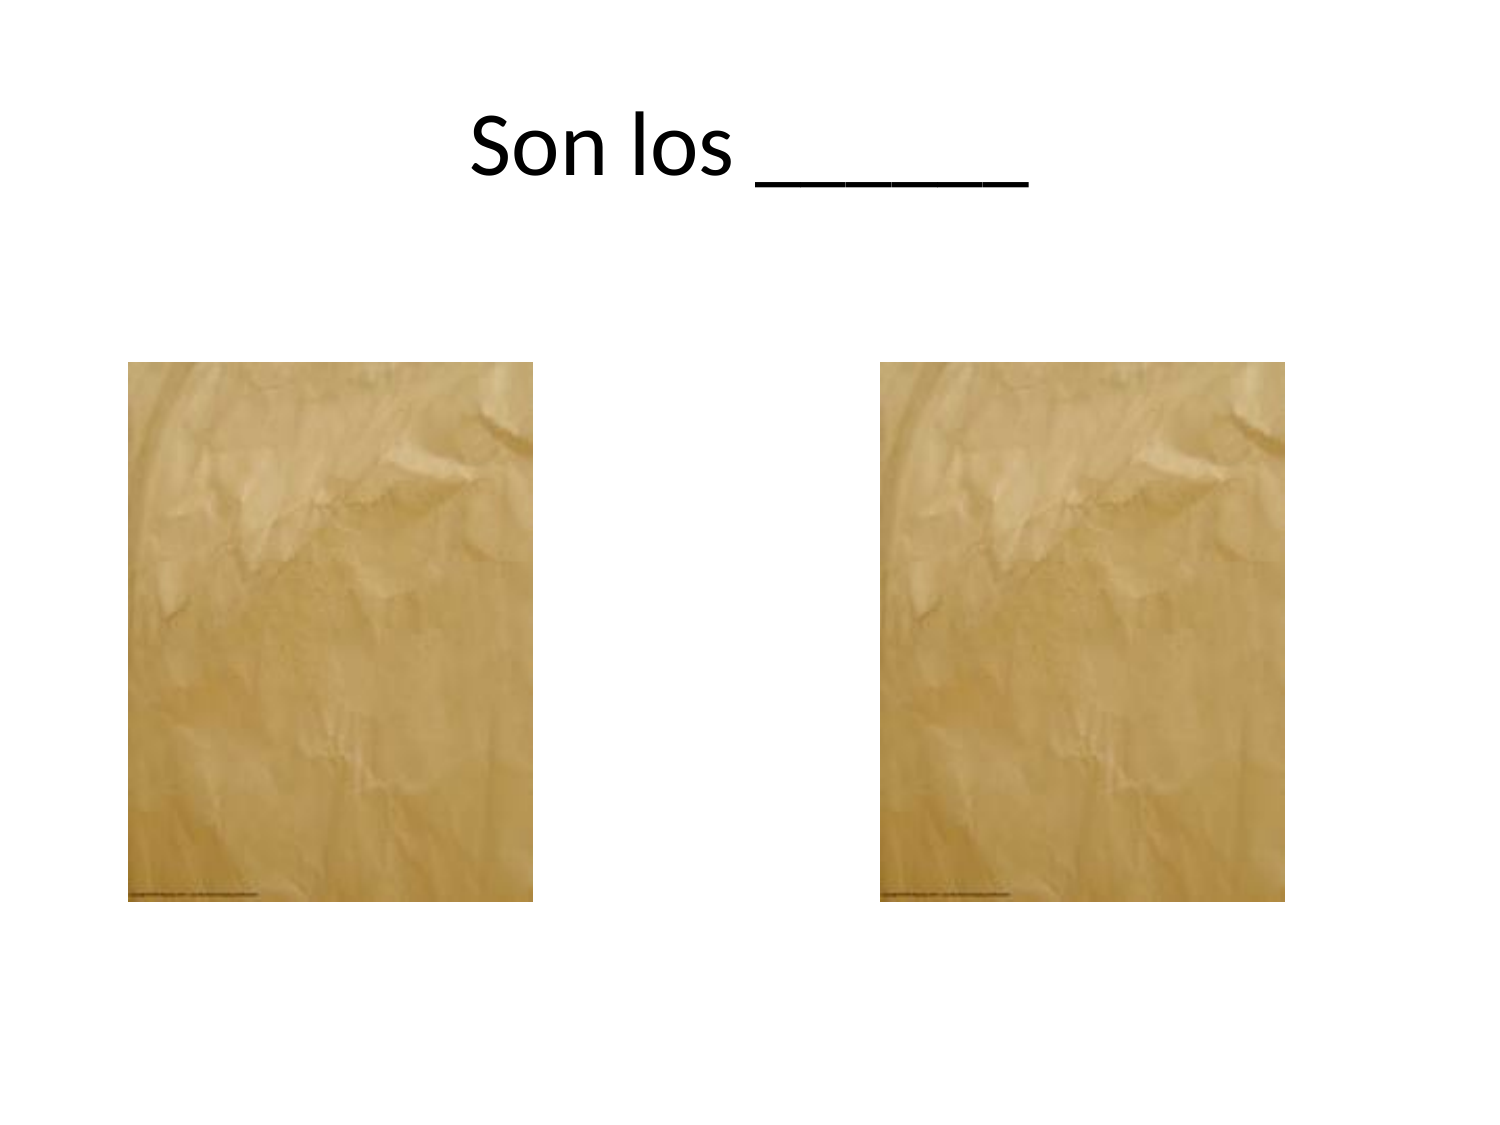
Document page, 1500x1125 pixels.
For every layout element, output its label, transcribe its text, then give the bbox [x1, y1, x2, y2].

title Son los ______ [75, 45, 1425, 233]
picture [127, 362, 533, 903]
picture [879, 362, 1285, 903]
